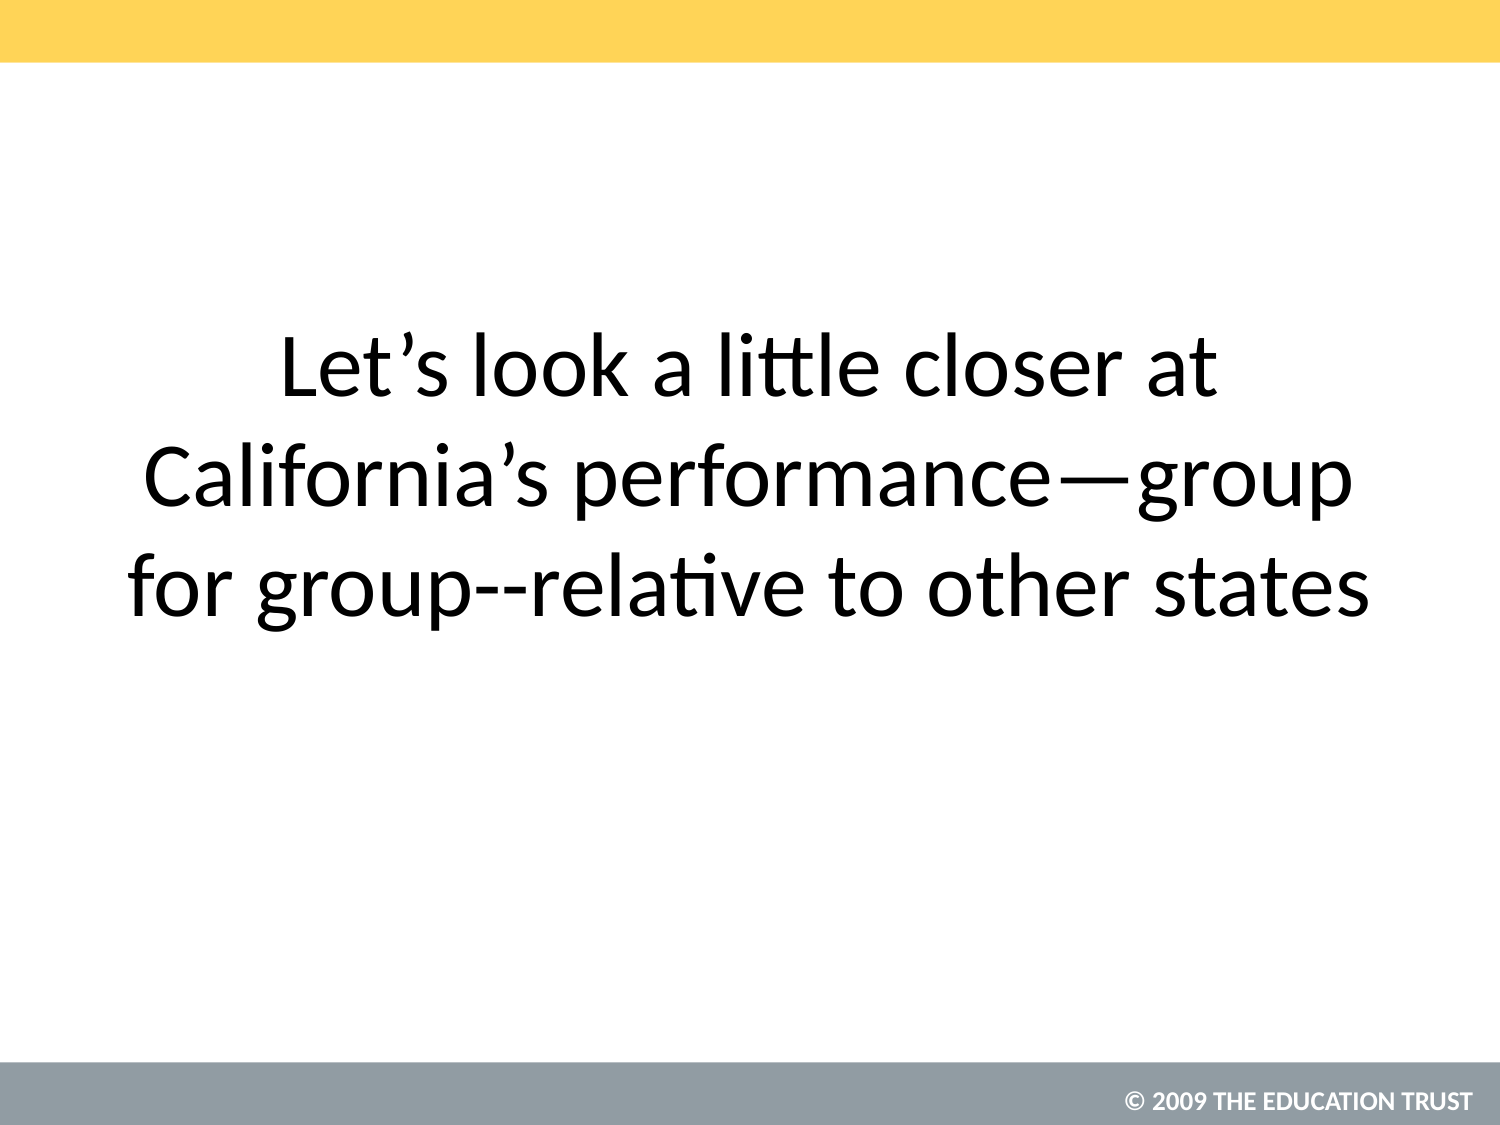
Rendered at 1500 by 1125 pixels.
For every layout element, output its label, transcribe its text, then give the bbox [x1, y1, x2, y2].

title Let’s look a little closer at California’s performance—group for group--relative to other states [112, 349, 1388, 591]
